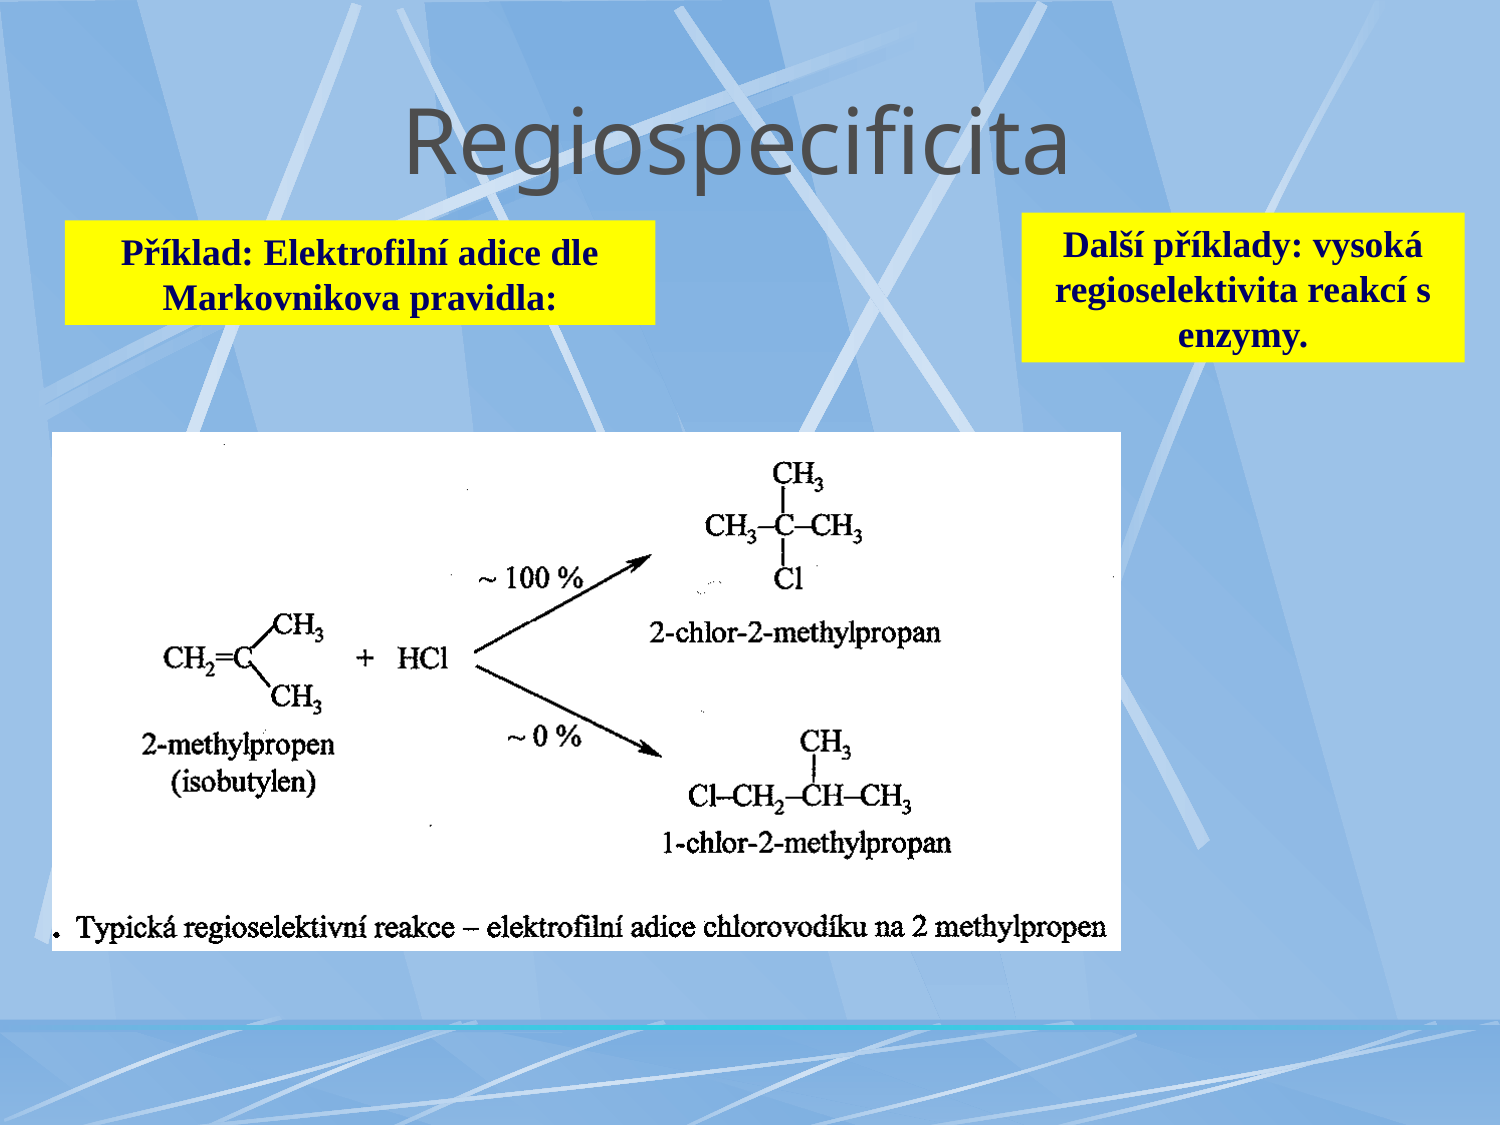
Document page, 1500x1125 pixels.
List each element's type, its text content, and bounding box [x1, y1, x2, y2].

title Regiospecificita [100, 74, 1376, 201]
picture [52, 432, 1121, 951]
text_box Další příklady: vysoká regioselektivita reakcí s enzymy. [1021, 212, 1465, 363]
text_box Příklad: Elektrofilní adice dle Markovnikova pravidla: [64, 220, 656, 325]
